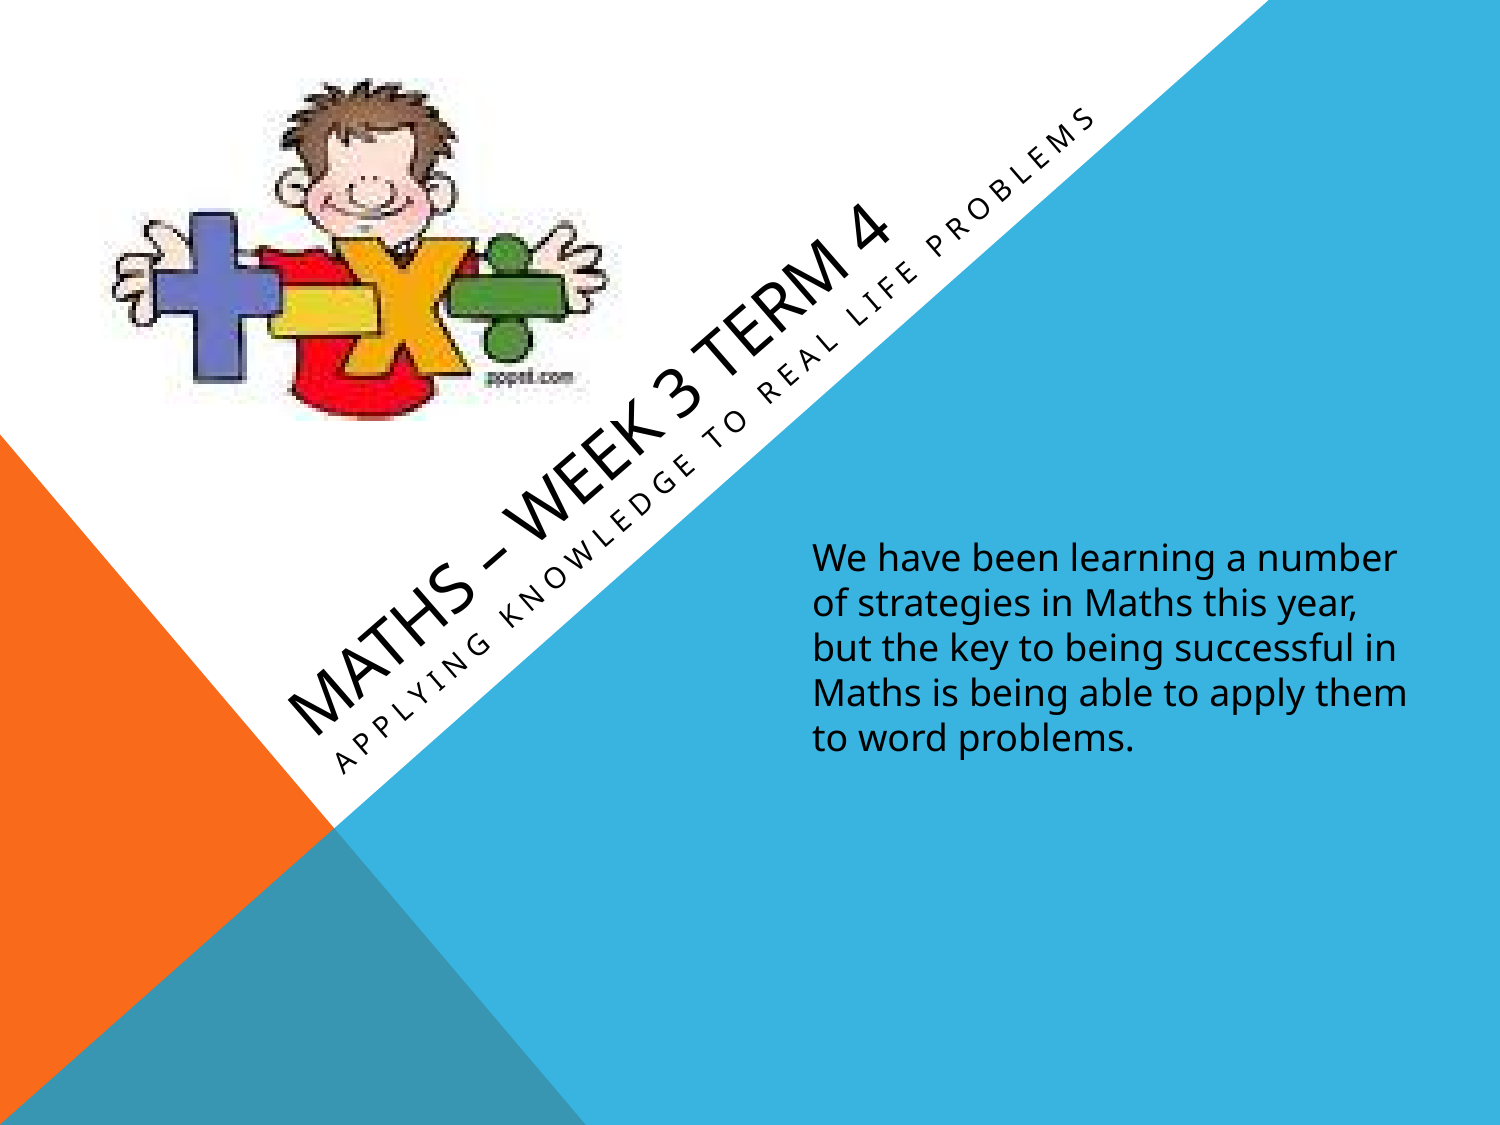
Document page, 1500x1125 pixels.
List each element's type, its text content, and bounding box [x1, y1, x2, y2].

subtitle Applying knowledge to real life Problems [312, 61, 1154, 804]
title Maths – Week 3 Term 4 [182, 4, 1012, 761]
picture [100, 77, 627, 421]
text_box We have been learning a number of strategies in Maths this year, but the key to being successful in Maths is being able to apply them to word problems. [797, 527, 1424, 767]
